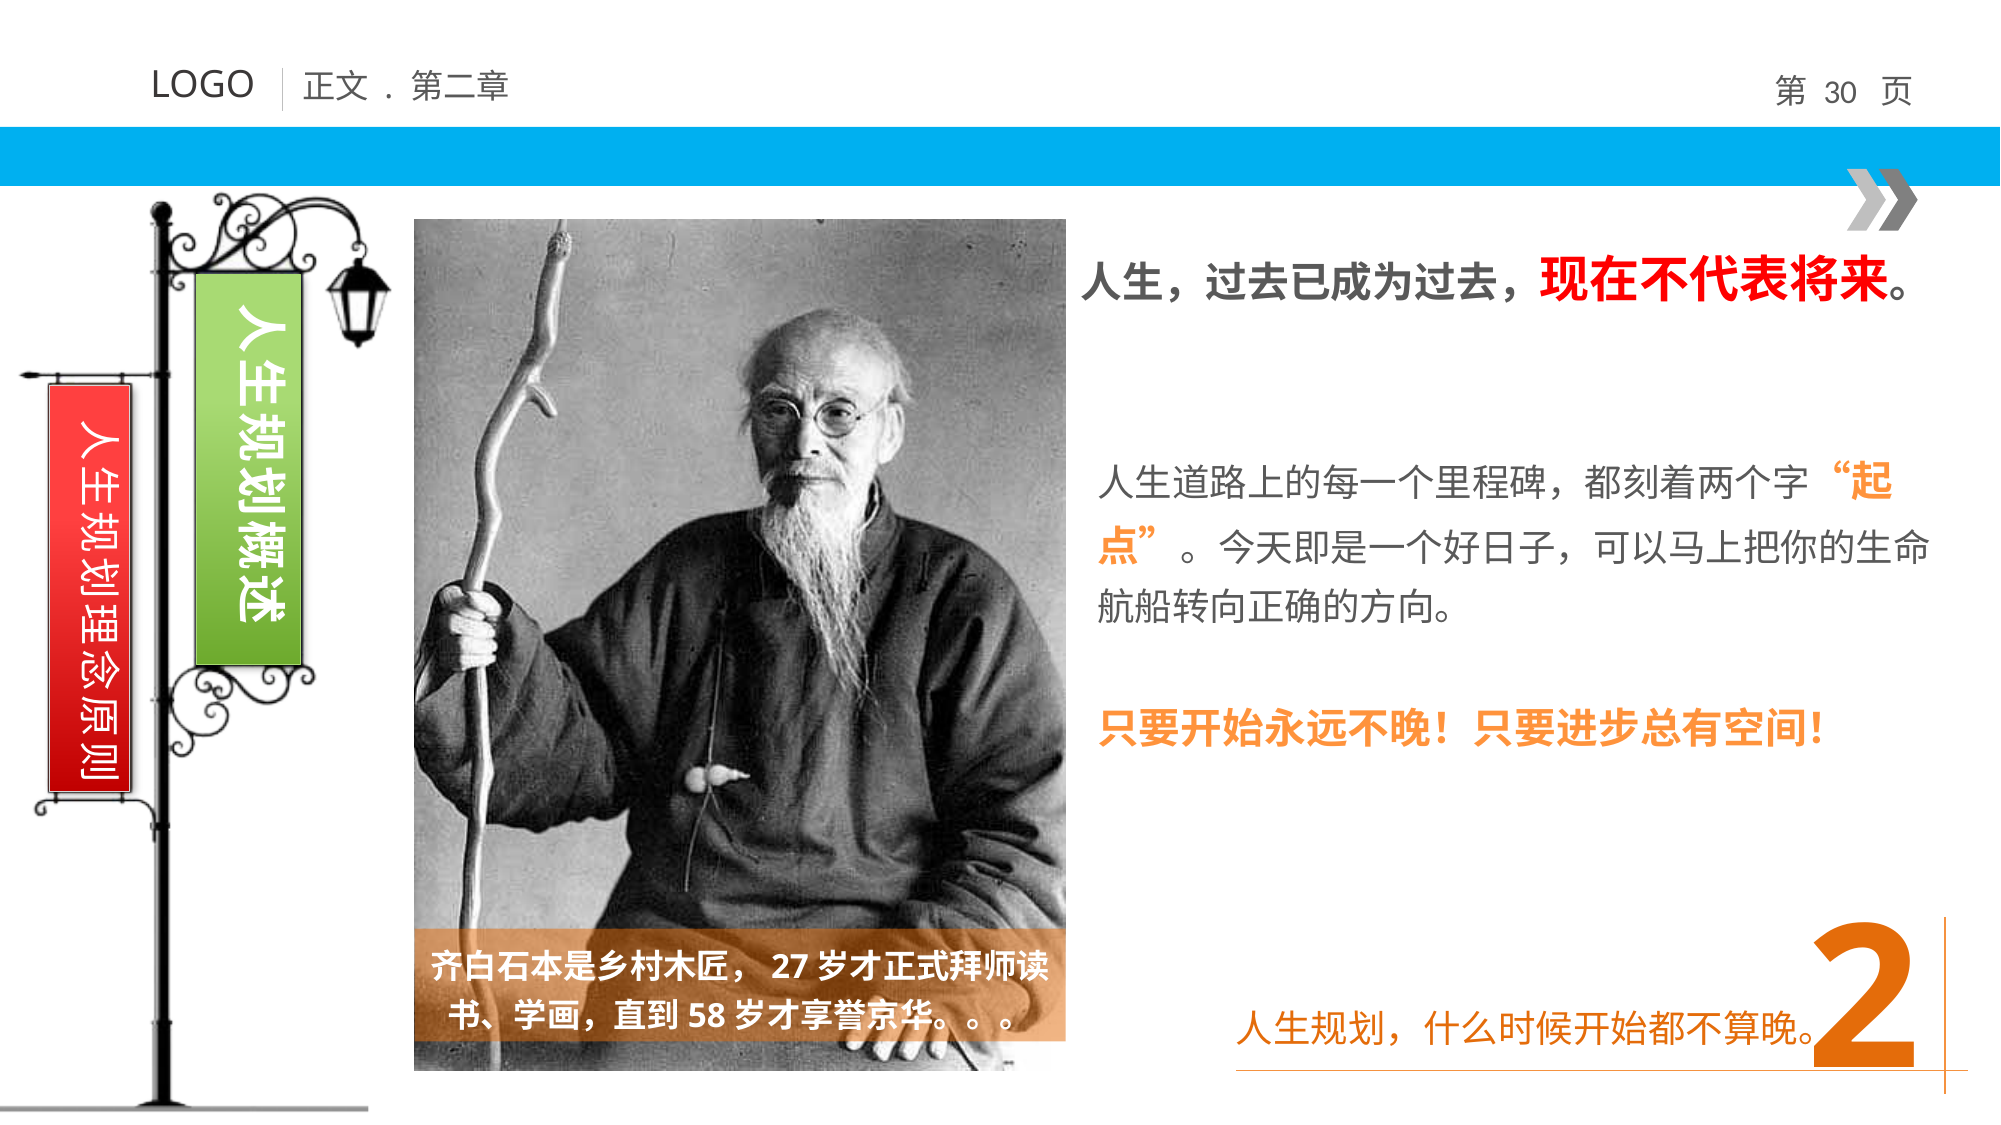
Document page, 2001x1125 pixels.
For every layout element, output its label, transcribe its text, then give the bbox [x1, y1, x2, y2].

text_box 人生规划理念原则 [52, 404, 134, 799]
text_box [1082, 860, 1969, 1118]
picture [0, 187, 413, 1125]
text_box 人生道路上的每一个里程碑，都刻着两个字“起点”。今天即是一个好日子，可以马上把你的生命航船转向正确的方向。 只要开始永远不晚！只要进步总有空间！ [1082, 432, 1969, 759]
picture [414, 219, 1066, 1071]
text_box 人生，过去已成为过去，现在不代表将来。 [1066, 222, 1969, 316]
